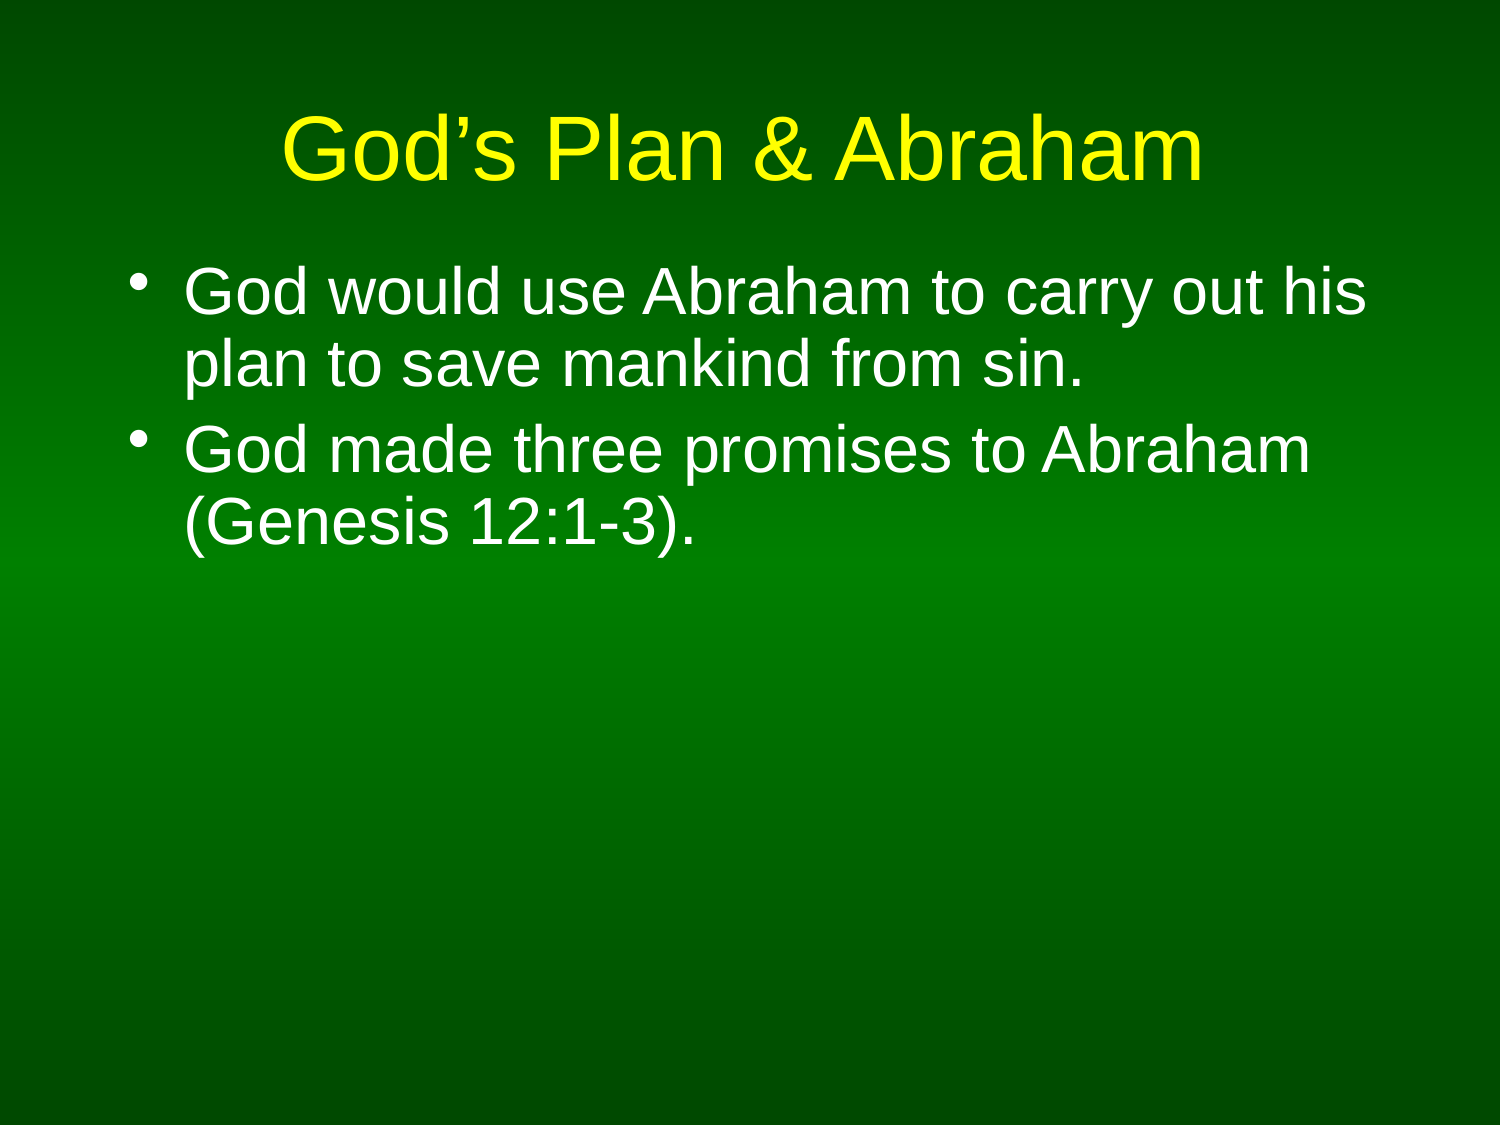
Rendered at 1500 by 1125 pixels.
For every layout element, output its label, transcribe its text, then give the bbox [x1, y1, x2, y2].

title God’s Plan & Abraham [50, 50, 1438, 238]
list God would use Abraham to carry out his plan to save mankind from sin. God made three promises to Abraham (Genesis 12:1-3). [112, 249, 1438, 600]
